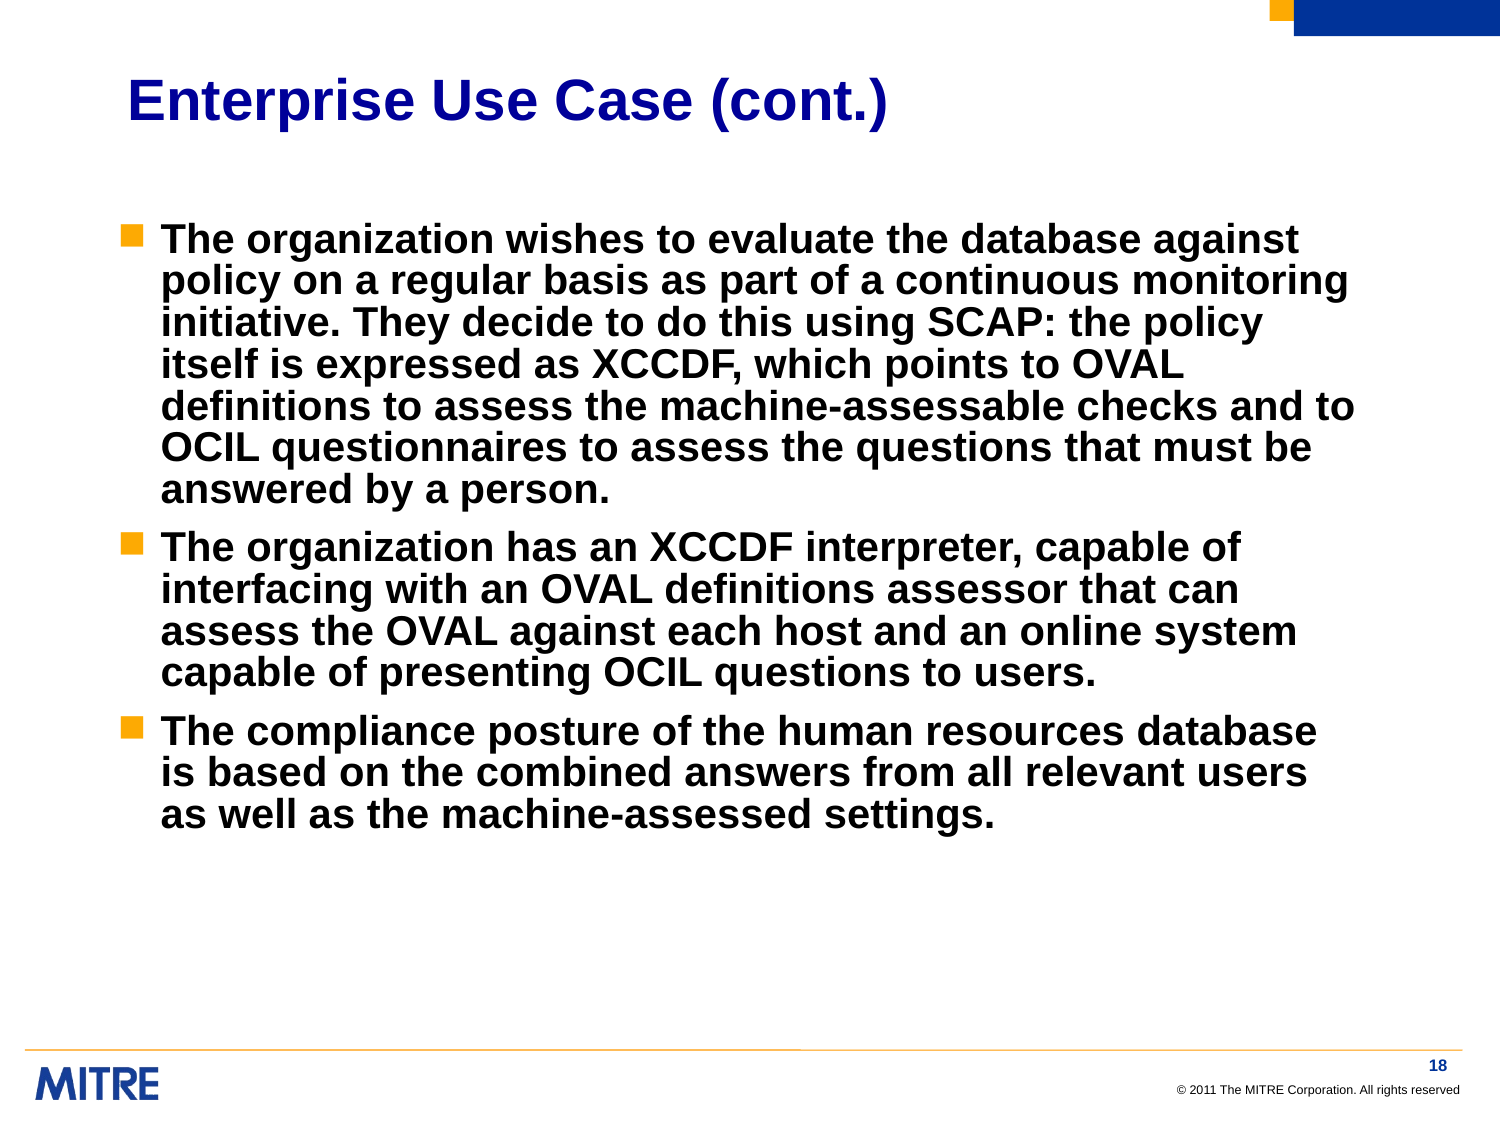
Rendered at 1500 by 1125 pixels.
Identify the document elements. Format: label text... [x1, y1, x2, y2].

list The organization wishes to evaluate the database against policy on a regular basis as part of a continuous monitoring initiative. They decide to do this using SCAP: the policy itself is expressed as XCCDF, which points to OVAL definitions to assess the machine-assessable checks and to OCIL questionnaires to assess the questions that must be answered by a person. The organization has an XCCDF interpreter, capable of interfacing with an OVAL definitions assessor that can assess the OVAL against each host and an online system capable of presenting OCIL questions to users. The compliance posture of the human resources database is based on the combined answers from all relevant users as well as the machine-assessed settings. [108, 212, 1371, 1002]
picture [30, 1064, 163, 1106]
slide_number 18 [1374, 1049, 1463, 1076]
title Enterprise Use Case (cont.) [112, 62, 1288, 151]
